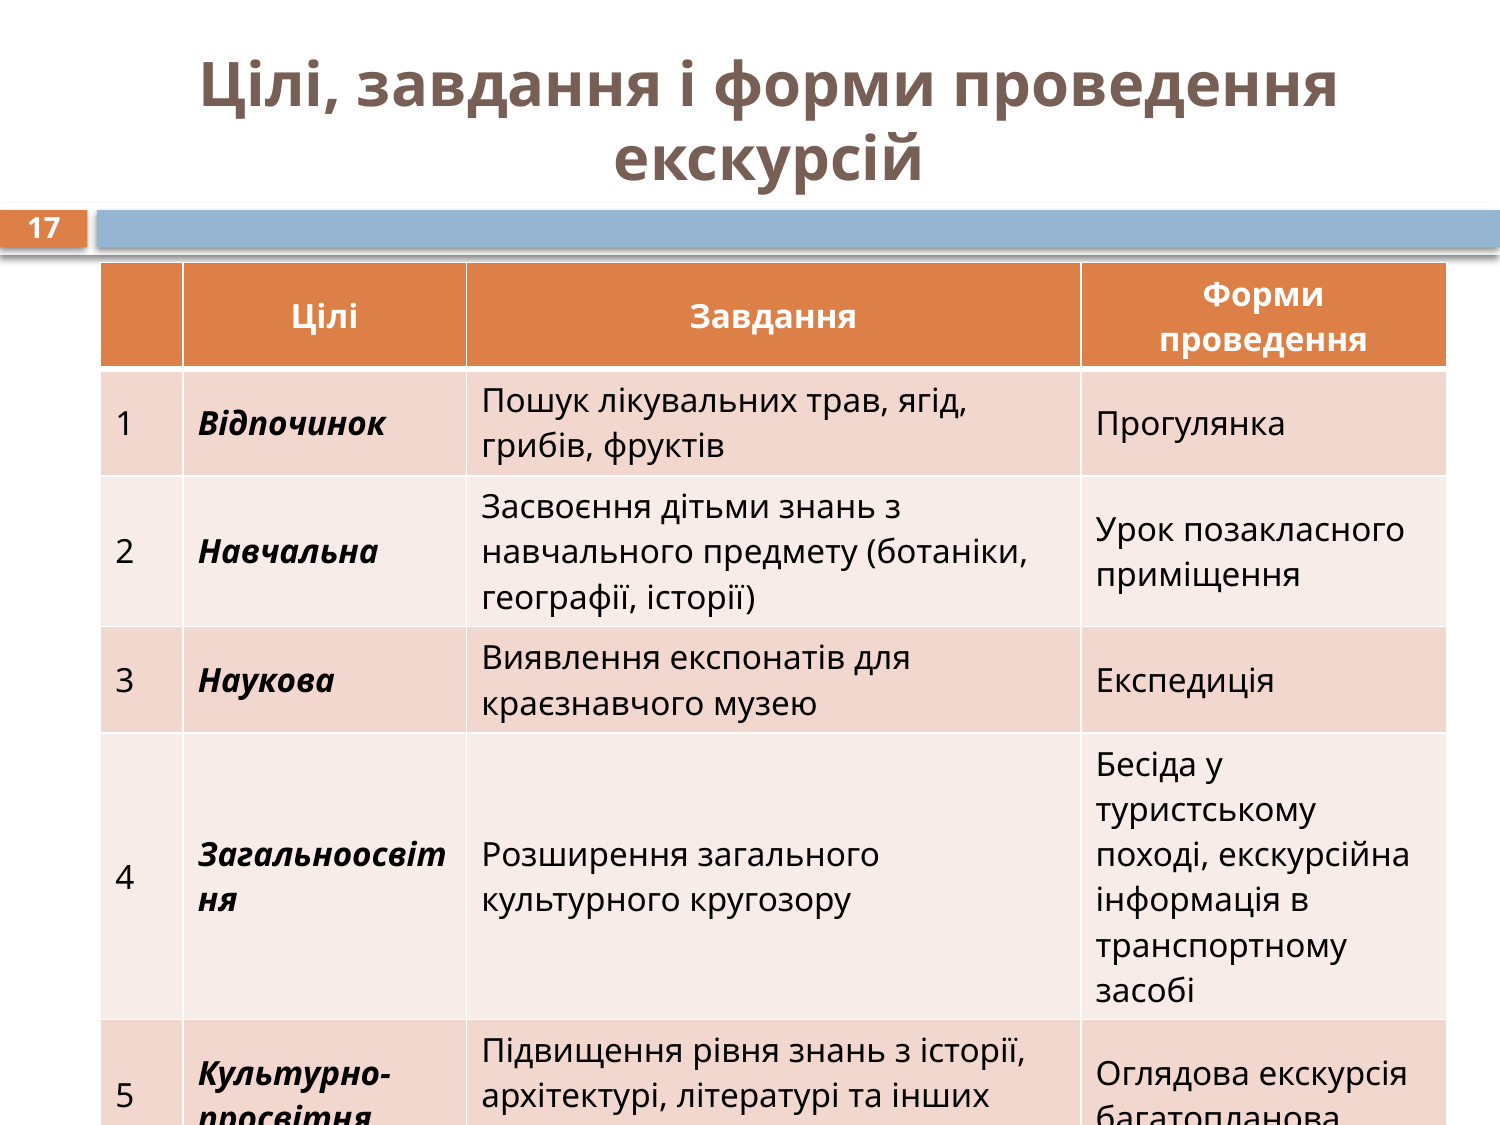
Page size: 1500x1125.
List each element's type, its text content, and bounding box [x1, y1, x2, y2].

table_cell Експедиція [1082, 627, 1446, 732]
table_cell Навчальна [184, 477, 466, 626]
table_cell Розширення загального культурного кругозору [467, 734, 1080, 1019]
table_cell 4 [101, 734, 182, 1019]
table_cell Урок позакласного приміщення [1082, 477, 1446, 626]
table_cell 1 [101, 372, 182, 475]
table_cell Бесіда у туристському поході, екскурсійна інформація в транспортному засобі [1082, 734, 1446, 1019]
table_cell Оглядова екскурсія багатопланова [1082, 1020, 1446, 1125]
table_cell 2 [101, 477, 182, 626]
table_header Форми проведення [1082, 263, 1446, 366]
table_cell 3 [101, 627, 182, 732]
table_cell Відпочинок [184, 372, 466, 475]
table_cell Наукова [184, 627, 466, 732]
table_header Завдання [467, 263, 1080, 366]
table_cell Пошук лікувальних трав, ягід, грибів, фруктів [467, 372, 1080, 475]
table_cell Прогулянка [1082, 372, 1446, 475]
slide_number 17 [0, 208, 88, 249]
table_header [101, 263, 182, 366]
table_cell Культурно-просвітня [184, 1020, 466, 1125]
table_cell Загальноосвітня [184, 734, 466, 1019]
table_cell 5 [101, 1020, 182, 1125]
table_cell Засвоєння дітьми знань з навчального предмету (ботаніки, географії, історії) [467, 477, 1080, 626]
table_header Цілі [184, 263, 466, 366]
table_cell Підвищення рівня знань з історії, архітектурі, літературі та інших галузях [467, 1020, 1080, 1125]
table_cell Виявлення експонатів для краєзнавчого музею [467, 627, 1080, 732]
title Цілі, завдання і форми проведення екскурсій [100, 37, 1438, 200]
